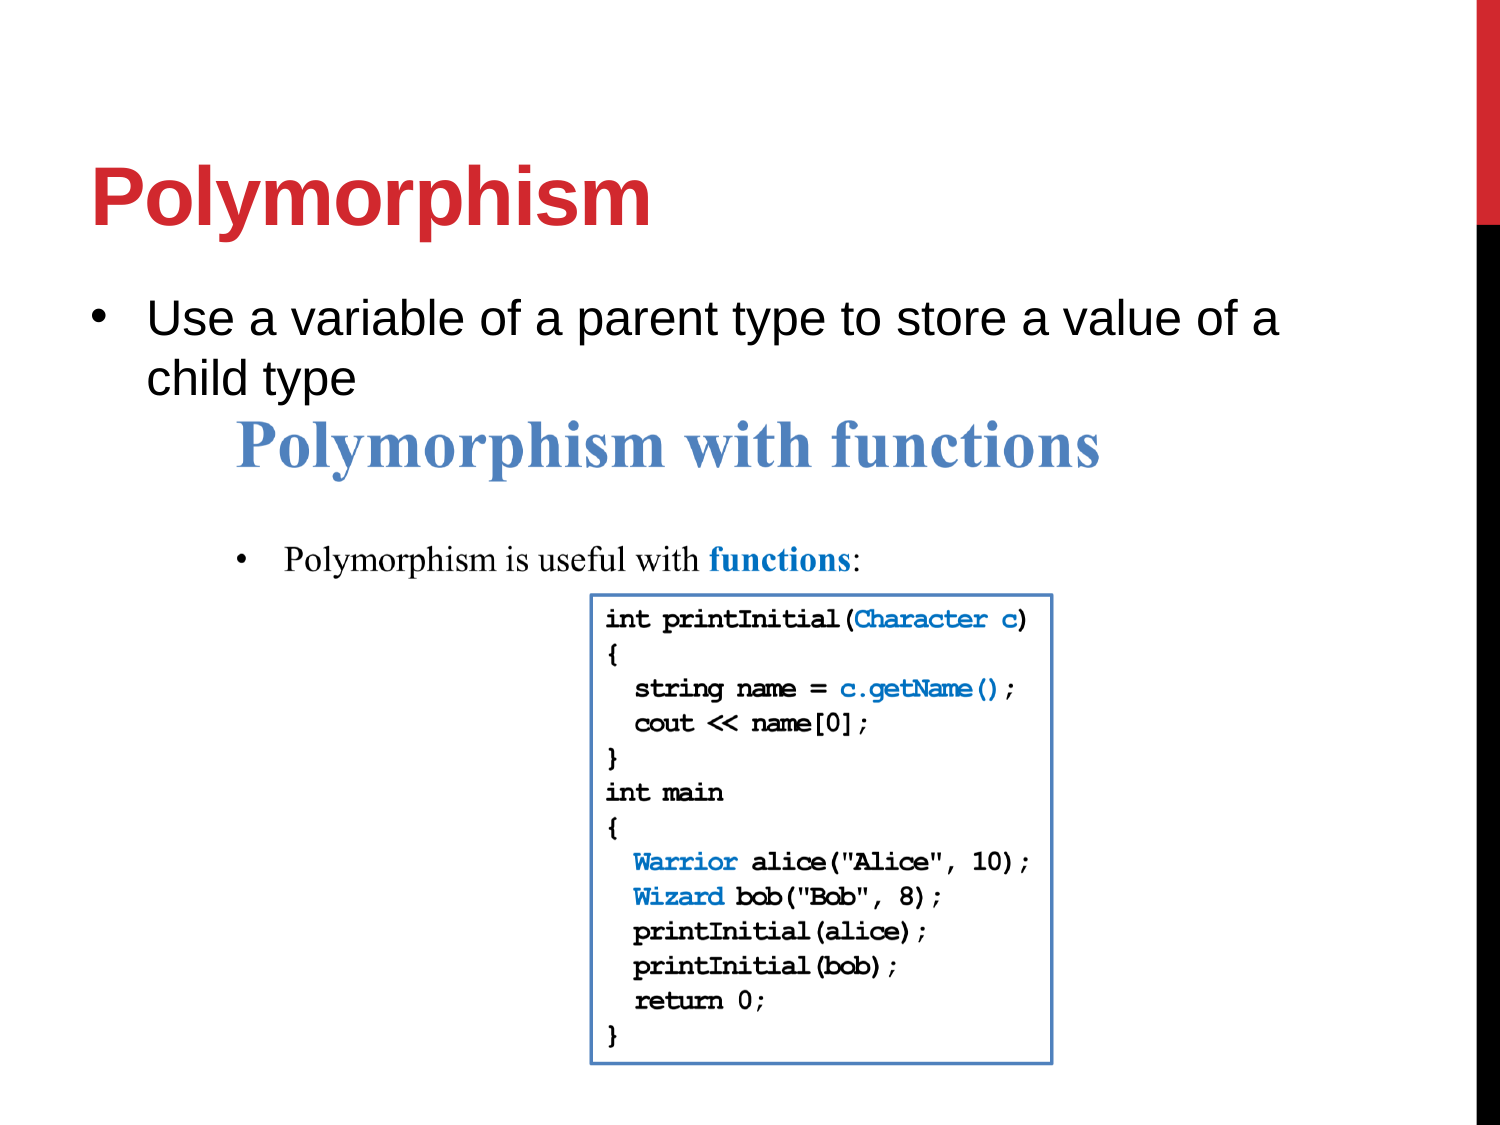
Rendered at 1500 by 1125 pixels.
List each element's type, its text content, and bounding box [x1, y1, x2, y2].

picture [213, 407, 1284, 1125]
title Polymorphism [75, 25, 1025, 250]
list Use a variable of a parent type to store a value of a child type [75, 277, 1325, 996]
